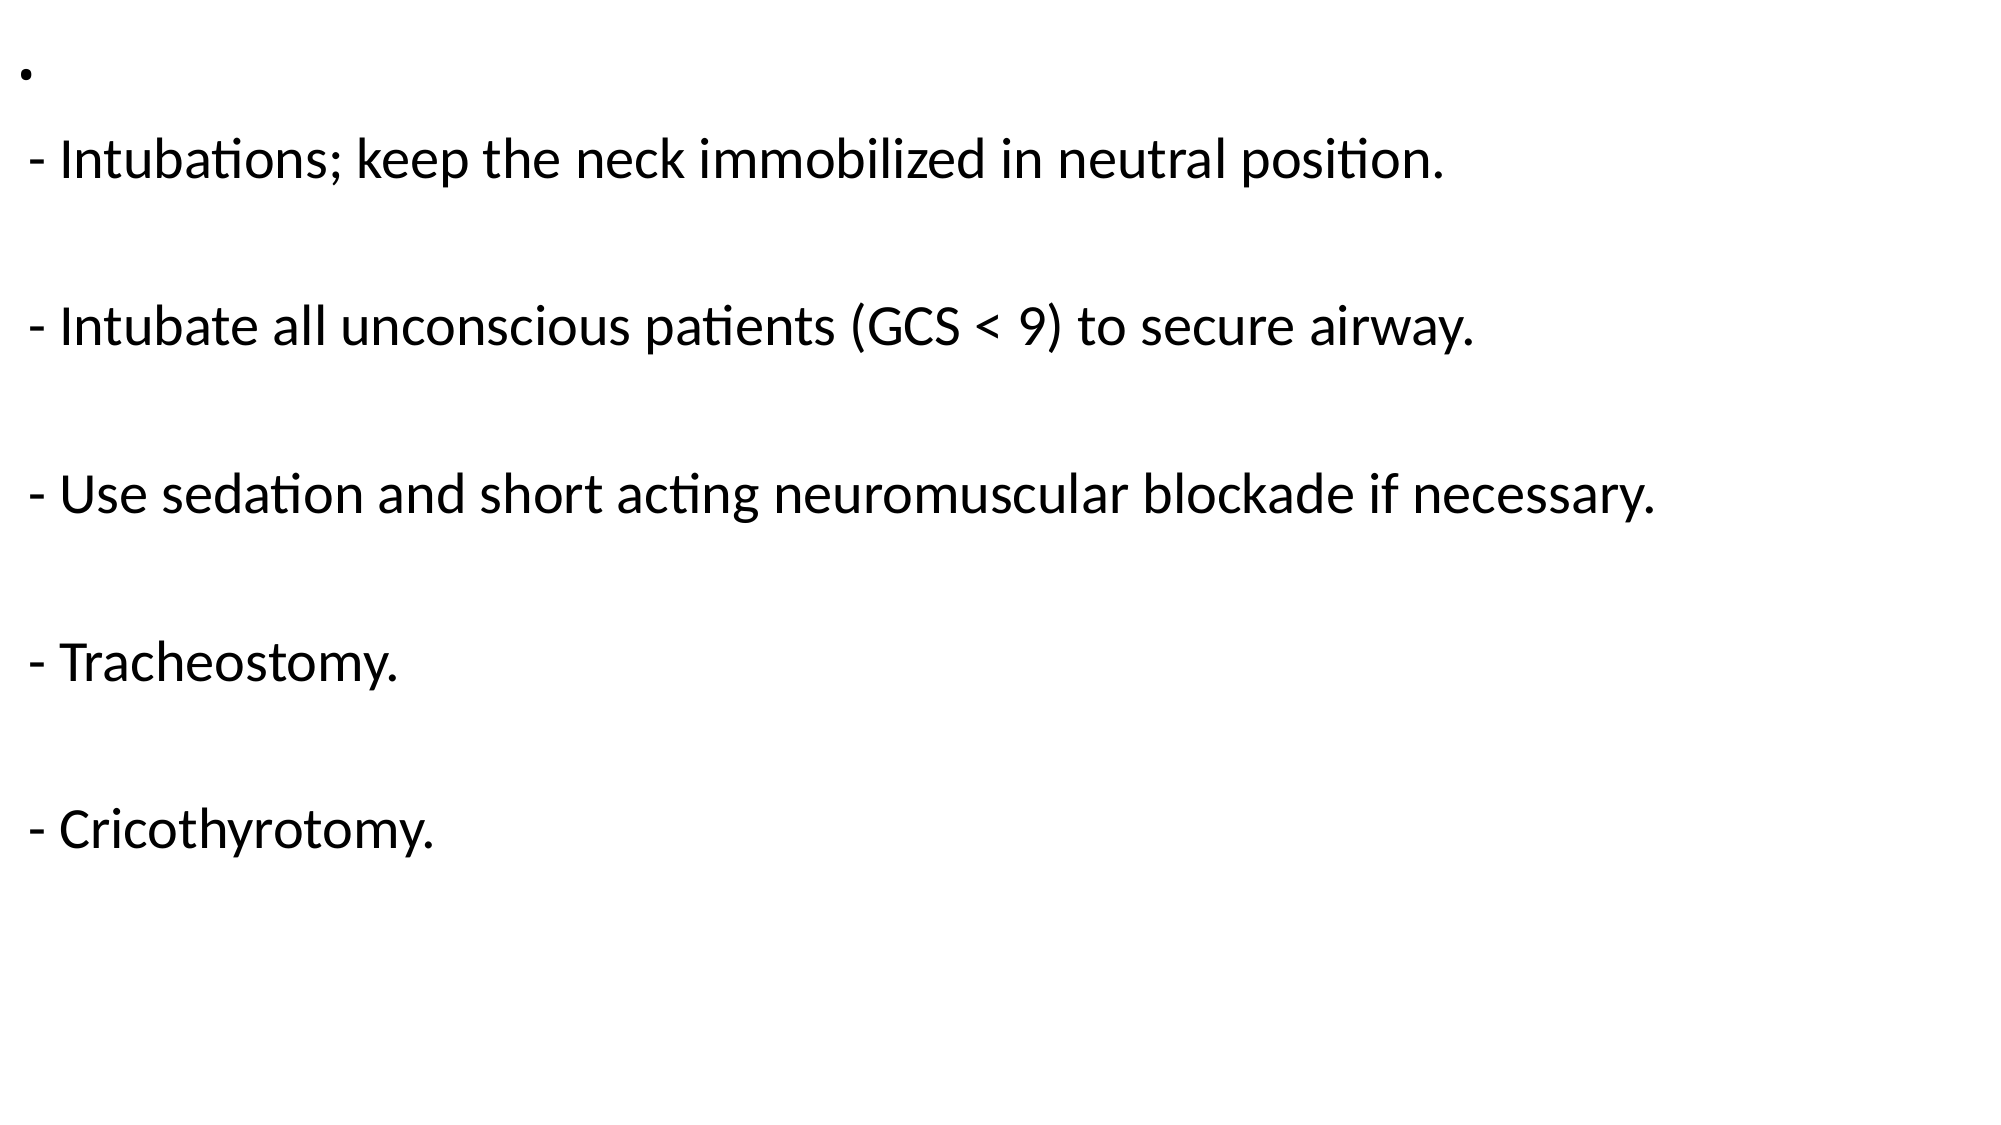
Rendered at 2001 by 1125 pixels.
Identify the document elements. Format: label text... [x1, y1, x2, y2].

title . [0, 0, 1863, 106]
list - Intubations; keep the neck immobilized in neutral position. - Intubate all unconscious patients (GCS < 9) to secure airway. - Use sedation and short acting neuromuscular blockade if necessary. - Tracheostomy. - Cricothyrotomy. [0, 120, 2000, 1125]
